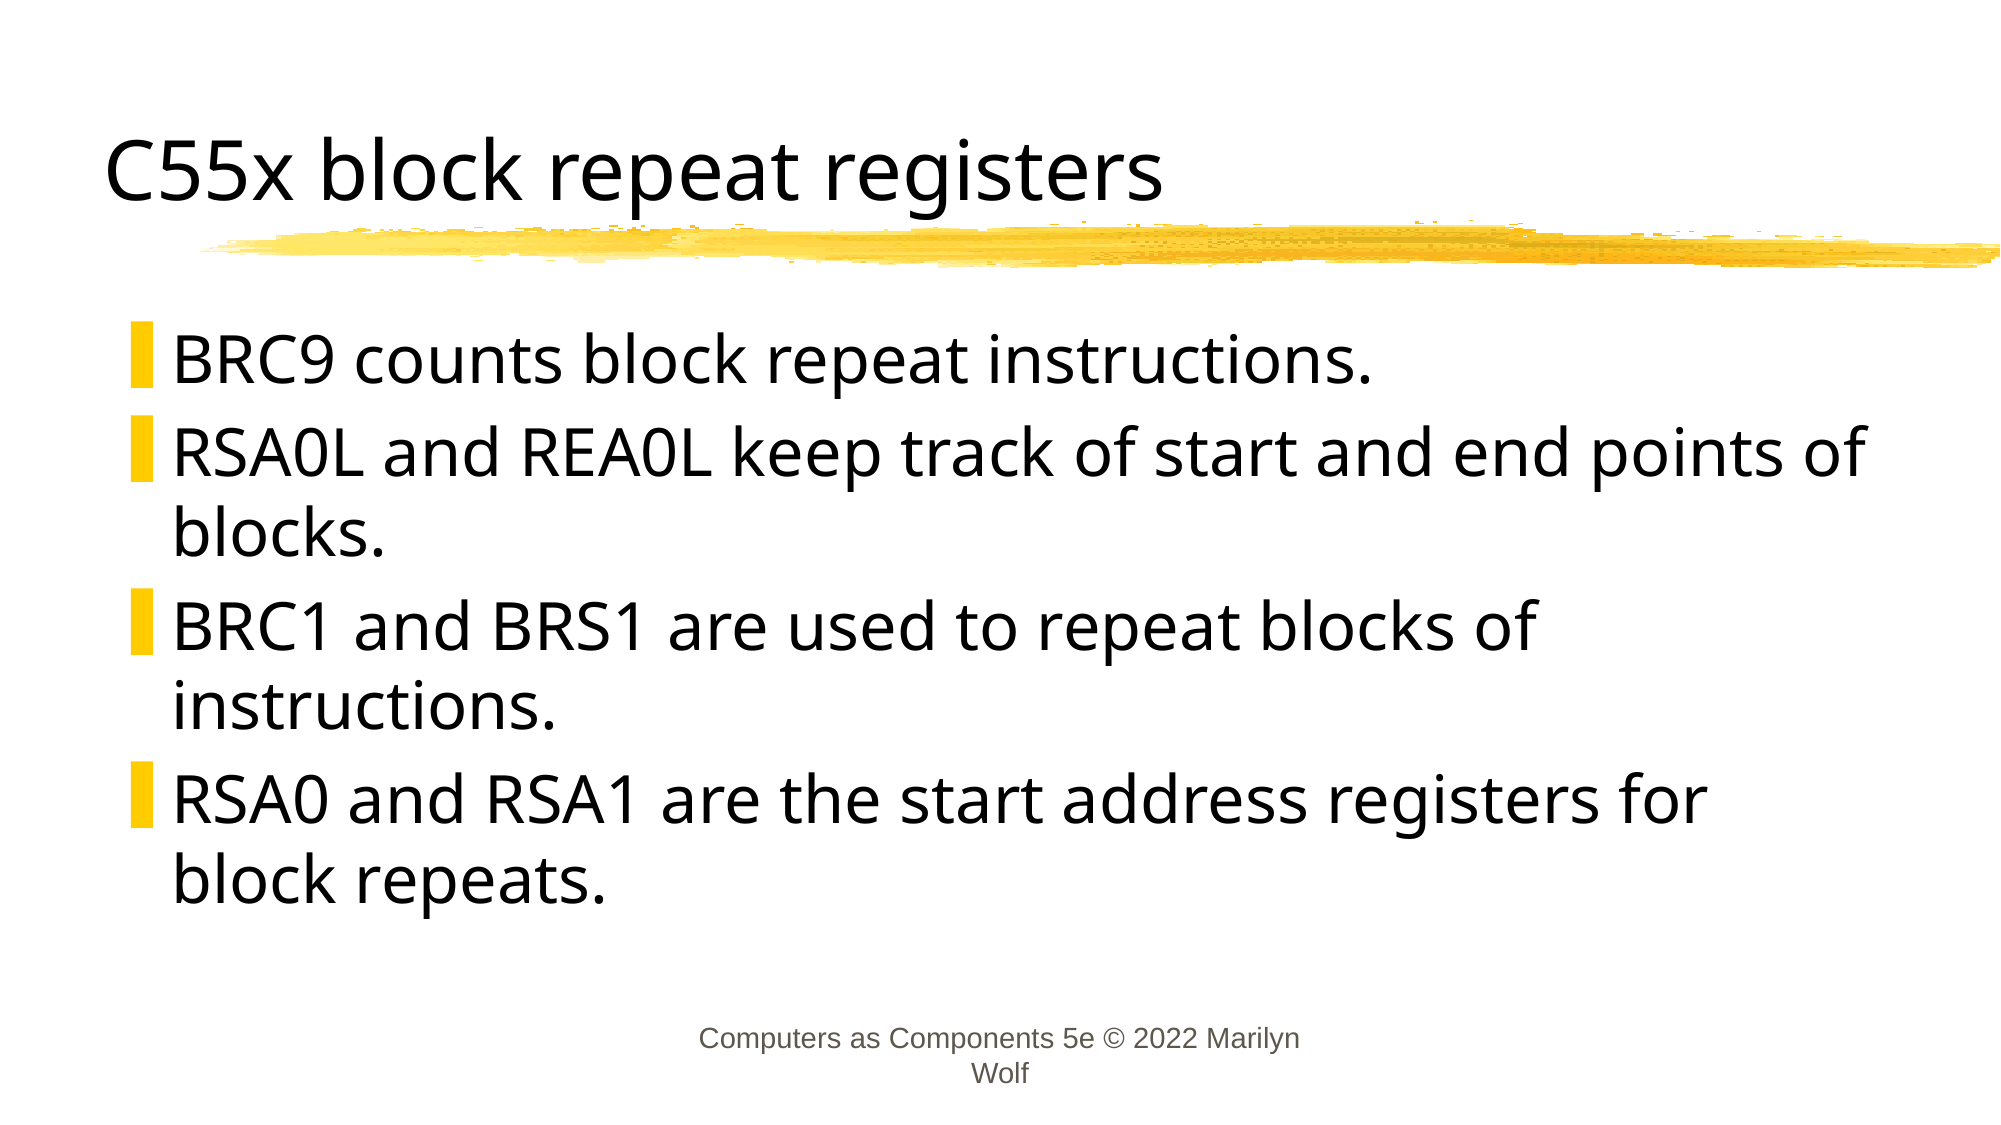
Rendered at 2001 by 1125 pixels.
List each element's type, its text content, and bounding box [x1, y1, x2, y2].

title C55x block repeat registers [88, 37, 1790, 226]
list BRC9 counts block repeat instructions. RSA0L and REA0L keep track of start and end points of blocks. BRC1 and BRS1 are used to repeat blocks of instructions. RSA0 and RSA1 are the start address registers for block repeats. [99, 309, 1890, 994]
footer Computers as Components 5e © 2022 Marilyn Wolf [683, 1021, 1317, 1098]
picture [200, 215, 2000, 279]
